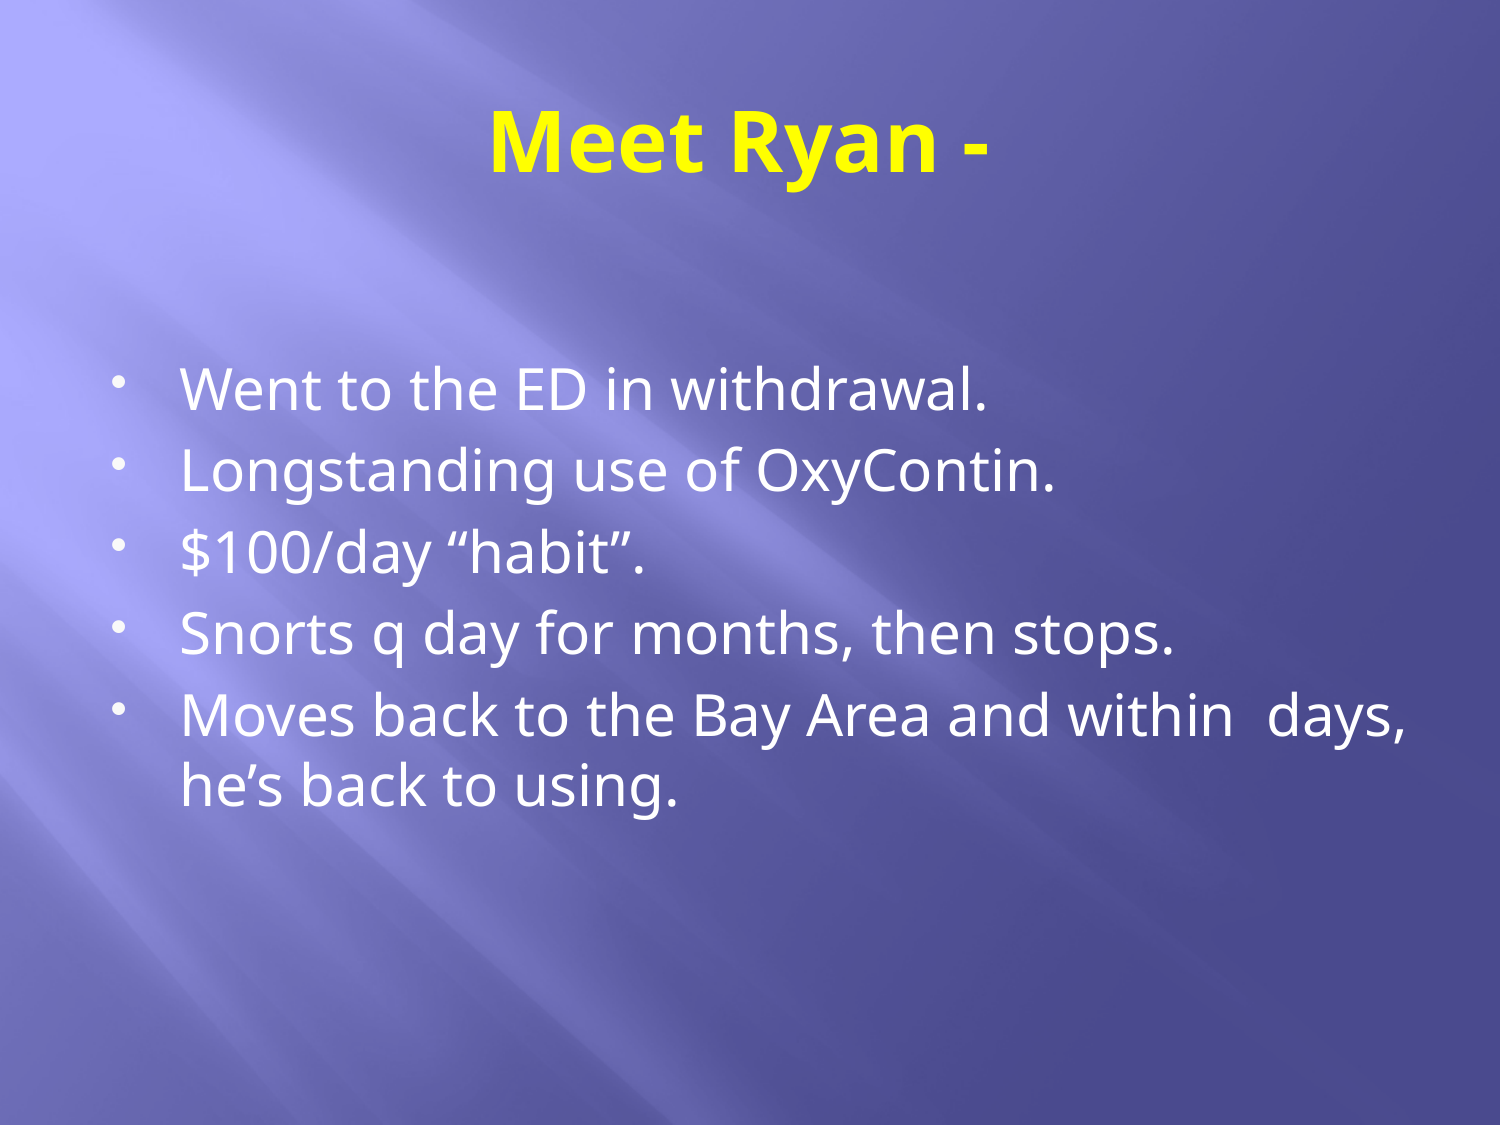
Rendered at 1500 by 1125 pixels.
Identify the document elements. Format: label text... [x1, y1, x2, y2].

list Went to the ED in withdrawal. Longstanding use of OxyContin. $100/day “habit”. Snorts q day for months, then stops. Moves back to the Bay Area and within days, he’s back to using. [75, 262, 1425, 1035]
title Meet Ryan - [75, 45, 1425, 233]
